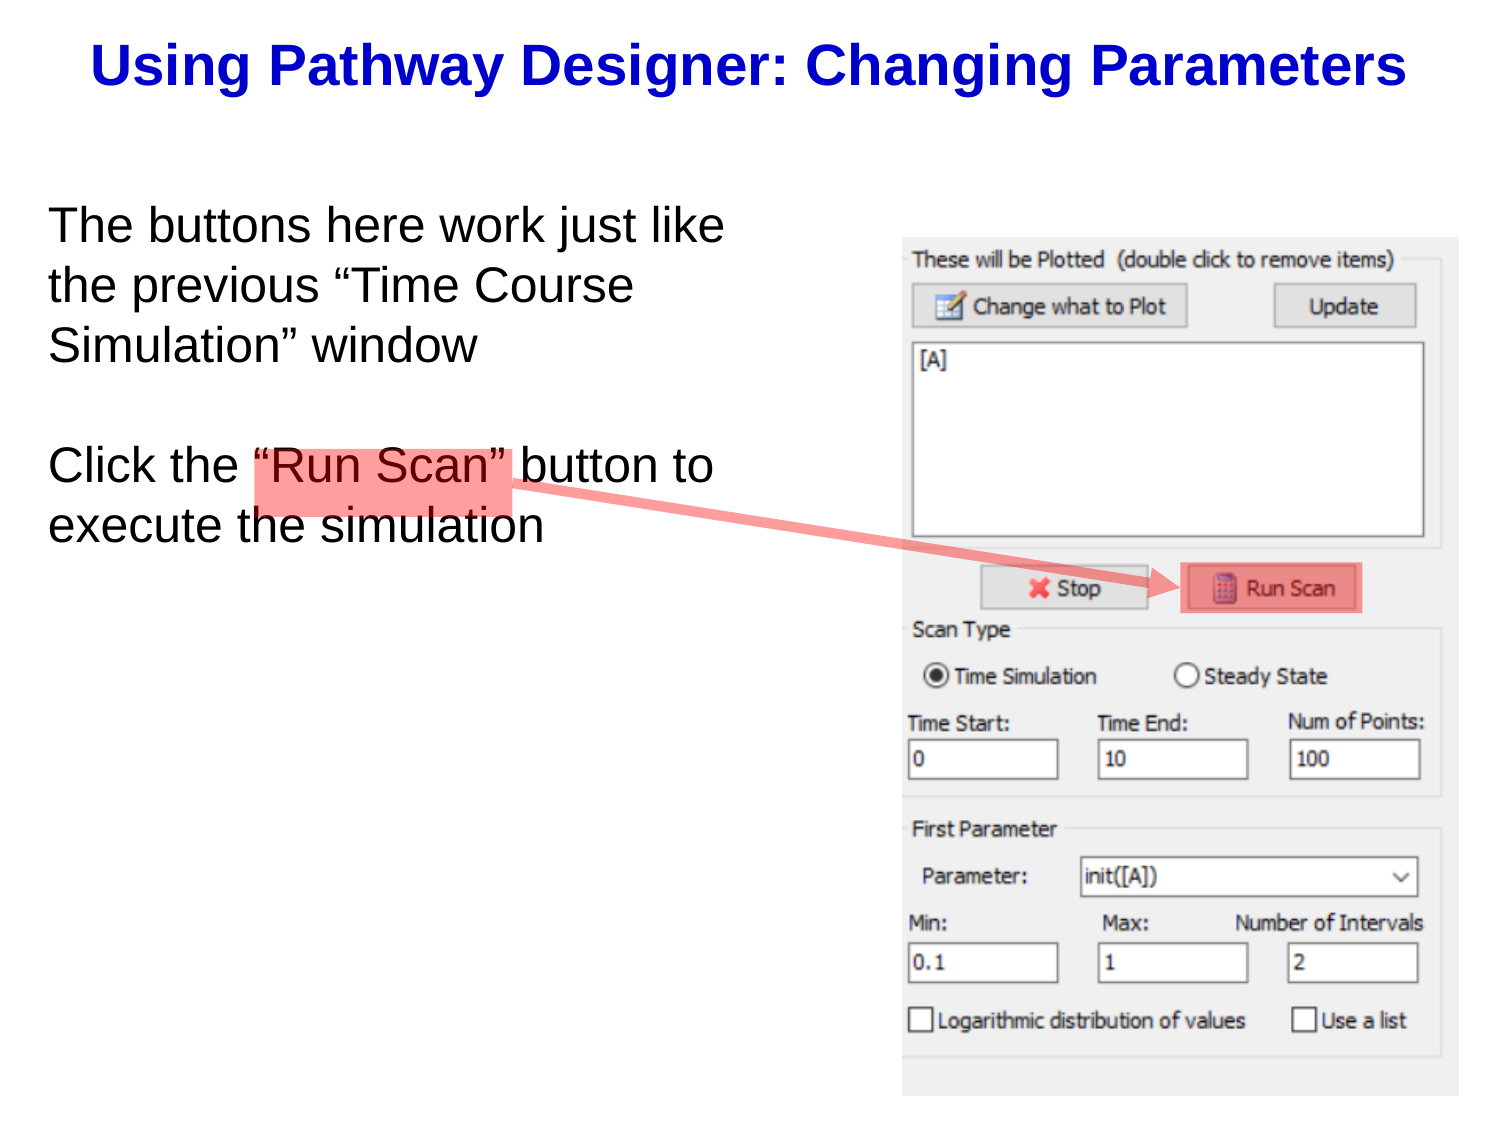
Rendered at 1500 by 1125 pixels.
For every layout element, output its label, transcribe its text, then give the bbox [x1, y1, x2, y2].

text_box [512, 482, 1181, 588]
title Using Pathway Designer: Changing Parameters [0, 0, 1500, 125]
picture [901, 237, 1459, 1096]
text_box [252, 447, 514, 519]
